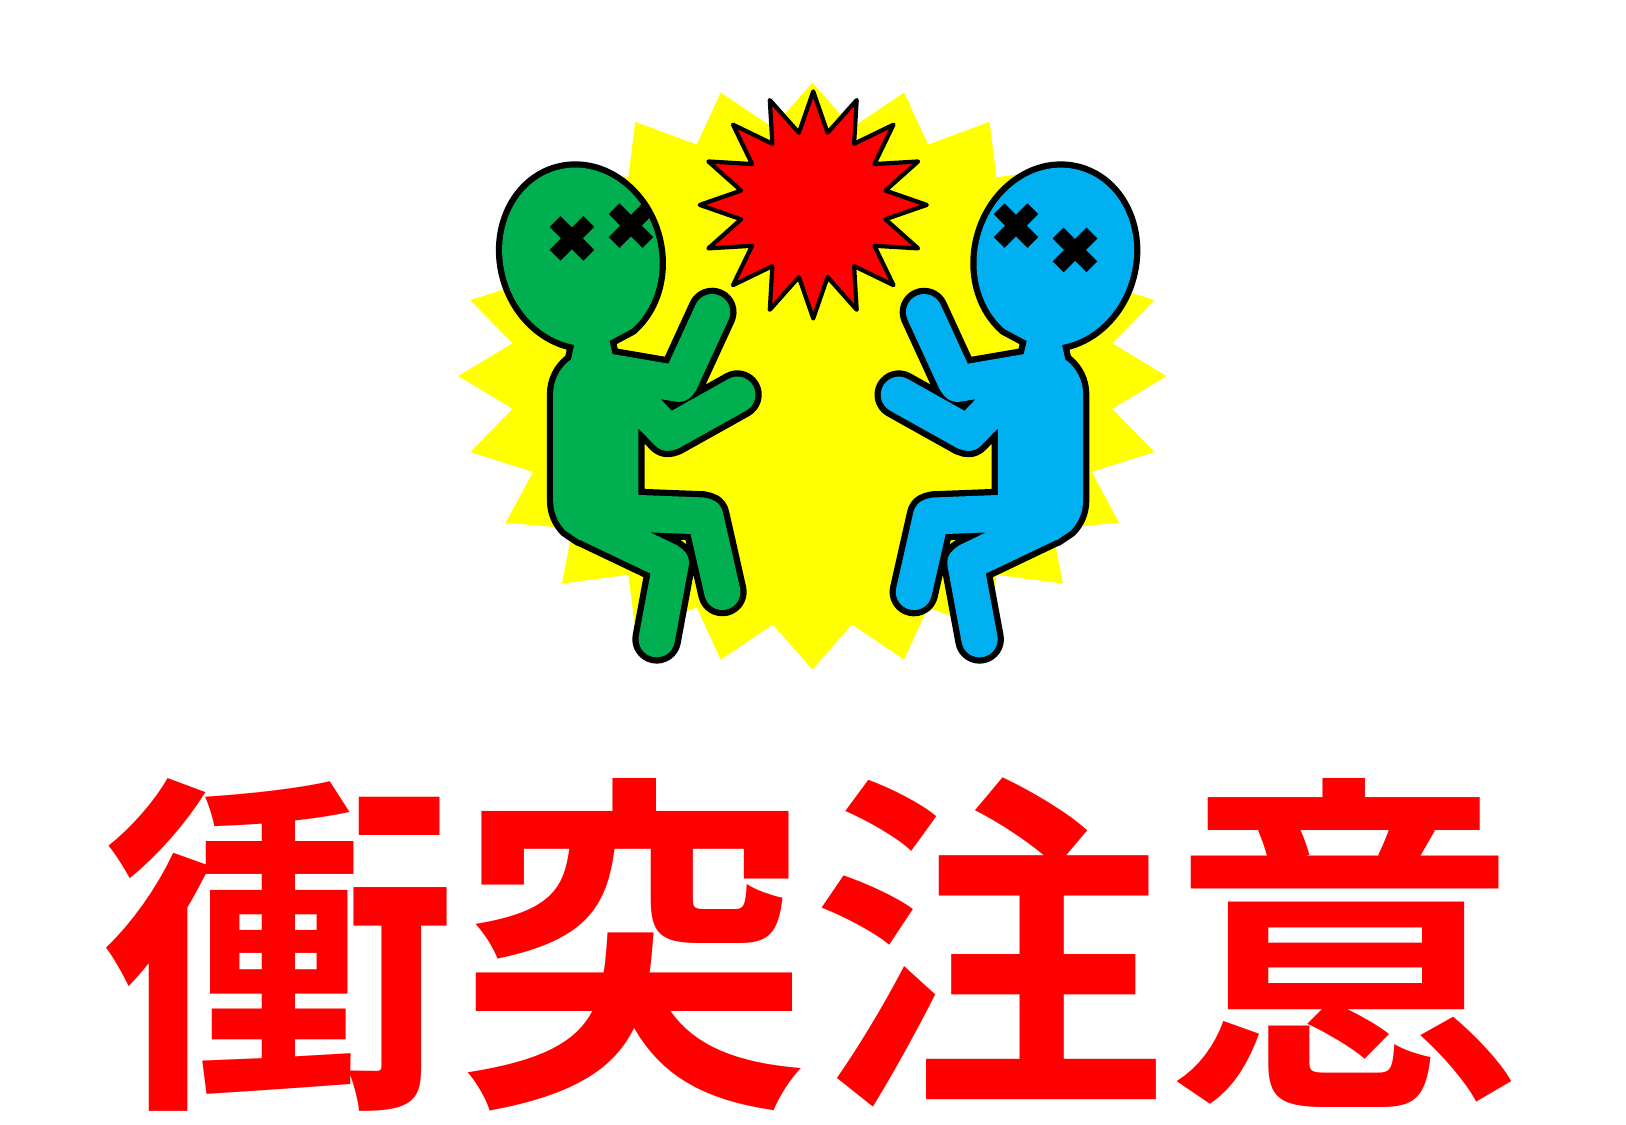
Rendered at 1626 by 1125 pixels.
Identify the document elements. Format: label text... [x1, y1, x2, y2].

text_box 衝突注意 [0, 717, 1625, 1125]
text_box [458, 82, 1167, 670]
